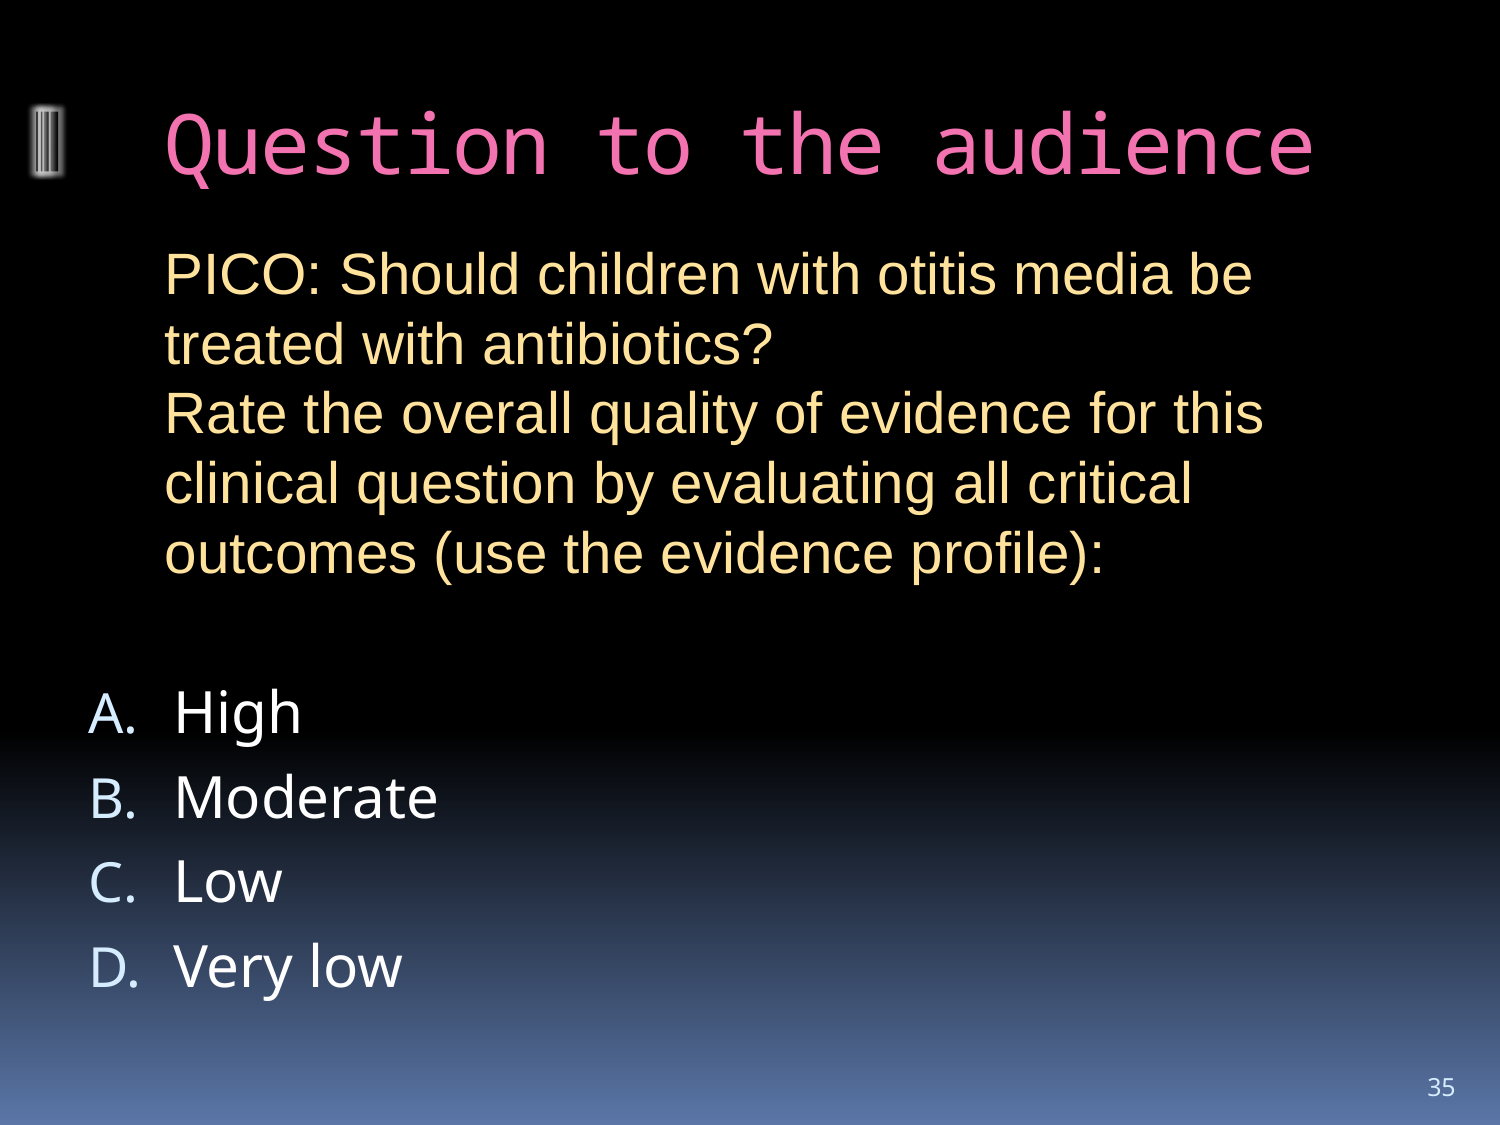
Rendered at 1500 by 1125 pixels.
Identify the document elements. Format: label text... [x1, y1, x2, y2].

slide_number 35 [1412, 1052, 1488, 1113]
title Question to the audience [150, 84, 1425, 228]
text_box PICO: Should children with otitis media be treated with antibiotics? Rate the overall quality of evidence for this clinical question by evaluating all critical outcomes (use the evidence profile): [150, 228, 1450, 593]
list High Moderate Low Very low [62, 667, 1426, 1051]
